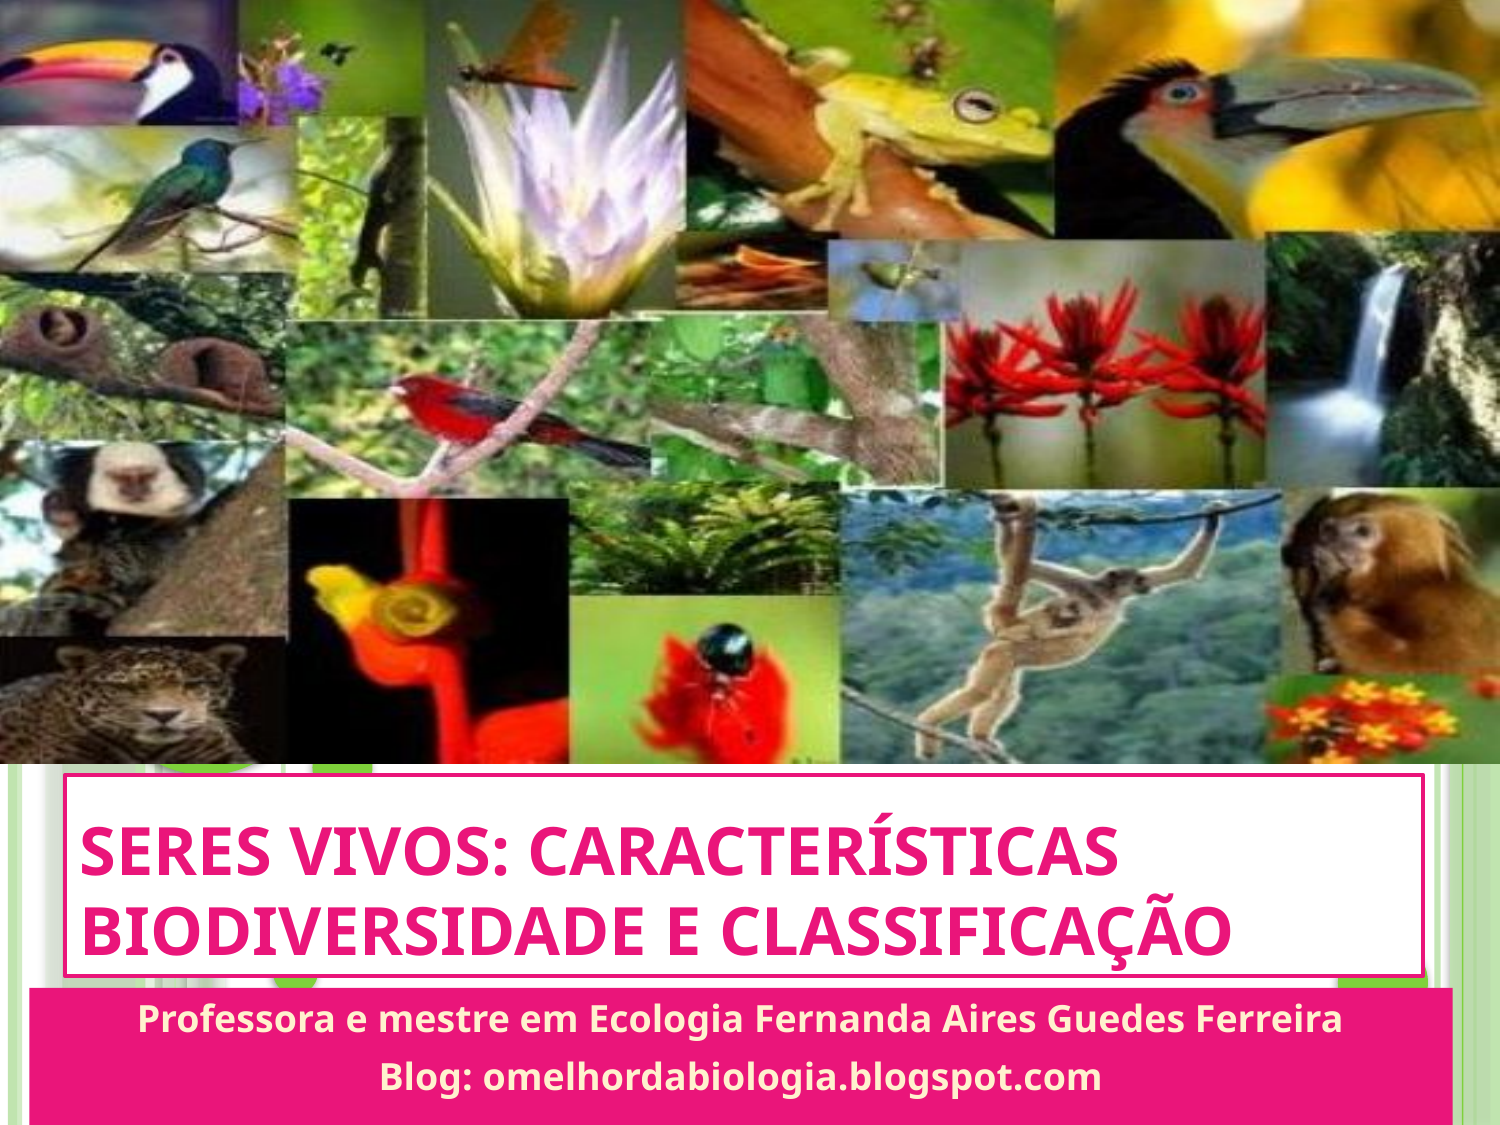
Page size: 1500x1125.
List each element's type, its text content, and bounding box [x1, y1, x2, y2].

subtitle Professora e mestre em Ecologia Fernanda Aires Guedes Ferreira Blog: omelhordabiologia.blogspot.com [29, 987, 1453, 1125]
picture [0, 0, 1500, 764]
title Seres vivos: Características Biodiversidade e classificação [63, 773, 1425, 978]
